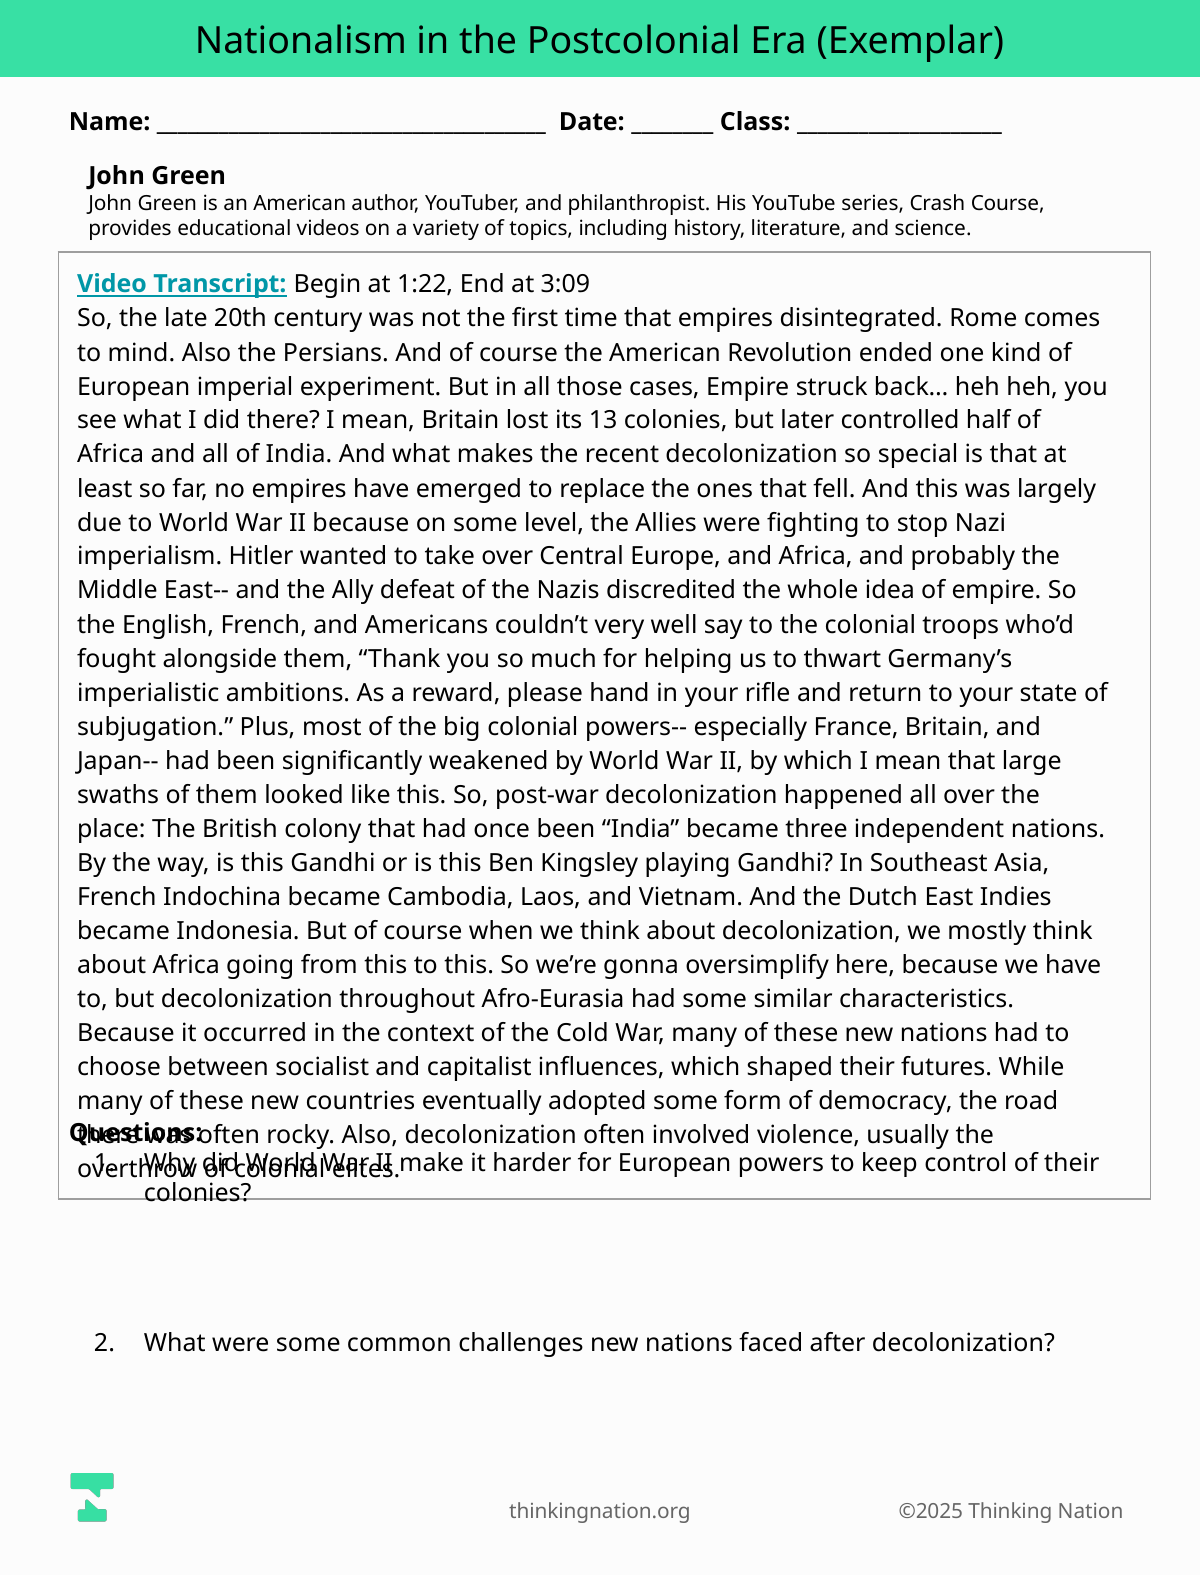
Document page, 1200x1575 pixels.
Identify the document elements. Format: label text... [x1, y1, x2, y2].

text_box Questions: Why did World War II make it harder for European powers to keep control of their colonies? What were some common challenges new nations faced after decolonization? [53, 1101, 1146, 1464]
text_box Nationalism in the Postcolonial Era (Exemplar) [0, 0, 1200, 77]
text_box ©2025 Thinking Nation [854, 1483, 1139, 1532]
table_header Video Transcript: Begin at 1:22, End at 3:09 So, the late 20th century was not the first time that empires disintegrated. Rome comes to mind. Also the Persians. And of course the American Revolution ended one kind of European imperial experiment. But in all those cases, Empire struck back… heh heh, you see what I did there? I mean, Britain lost its 13 colonies, but later controlled half of Africa and all of India. And what makes the recent decolonization so special is that at least so far, no empires have emerged to replace the ones that fell. And this was largely due to World War II because on some level, the Allies were fighting to stop Nazi imperialism. Hitler wanted to take over Central Europe, and Africa, and probably the Middle East-- and the Ally defeat of the Nazis discredited the whole idea of empire. So the English, French, and Americans couldn’t very well say to the colonial troops who’d fought alongside them, “Thank you so much for helping us to thwart Germany’s imperialistic ambitions. As a reward, please hand in your rifle and return to your state of subjugation.” Plus, most of the big colonial powers-- especially France, Britain, and Japan-- had been significantly weakened by World War II, by which I mean that large swaths of them looked like this. So, post-war decolonization happened all over the place: The British colony that had once been “India” became three independent nations. By the way, is this Gandhi or is this Ben Kingsley playing Gandhi? In Southeast Asia, French Indochina became Cambodia, Laos, and Vietnam. And the Dutch East Indies became Indonesia. But of course when we think about decolonization, we mostly think about Africa going from this to this. So we’re gonna oversimplify here, because we have to, but decolonization throughout Afro-Eurasia had some similar characteristics. Because it occurred in the context of the Cold War, many of these new nations had to choose between socialist and capitalist influences, which shaped their futures. While many of these new countries eventually adopted some form of democracy, the road there was often rocky. Also, decolonization often involved violence, usually the overthrow of colonial elites. [59, 253, 1150, 1198]
text_box John Green John Green is an American author, YouTuber, and philanthropist. His YouTube series, Crash Course, provides educational videos on a variety of topics, including history, literature, and science. [70, 150, 1139, 246]
picture [58, 1463, 126, 1531]
text_box Name: ______________________________________ Date: ________ Class: ____________________ [53, 90, 1146, 150]
text_box thinkingnation.org [457, 1483, 742, 1532]
